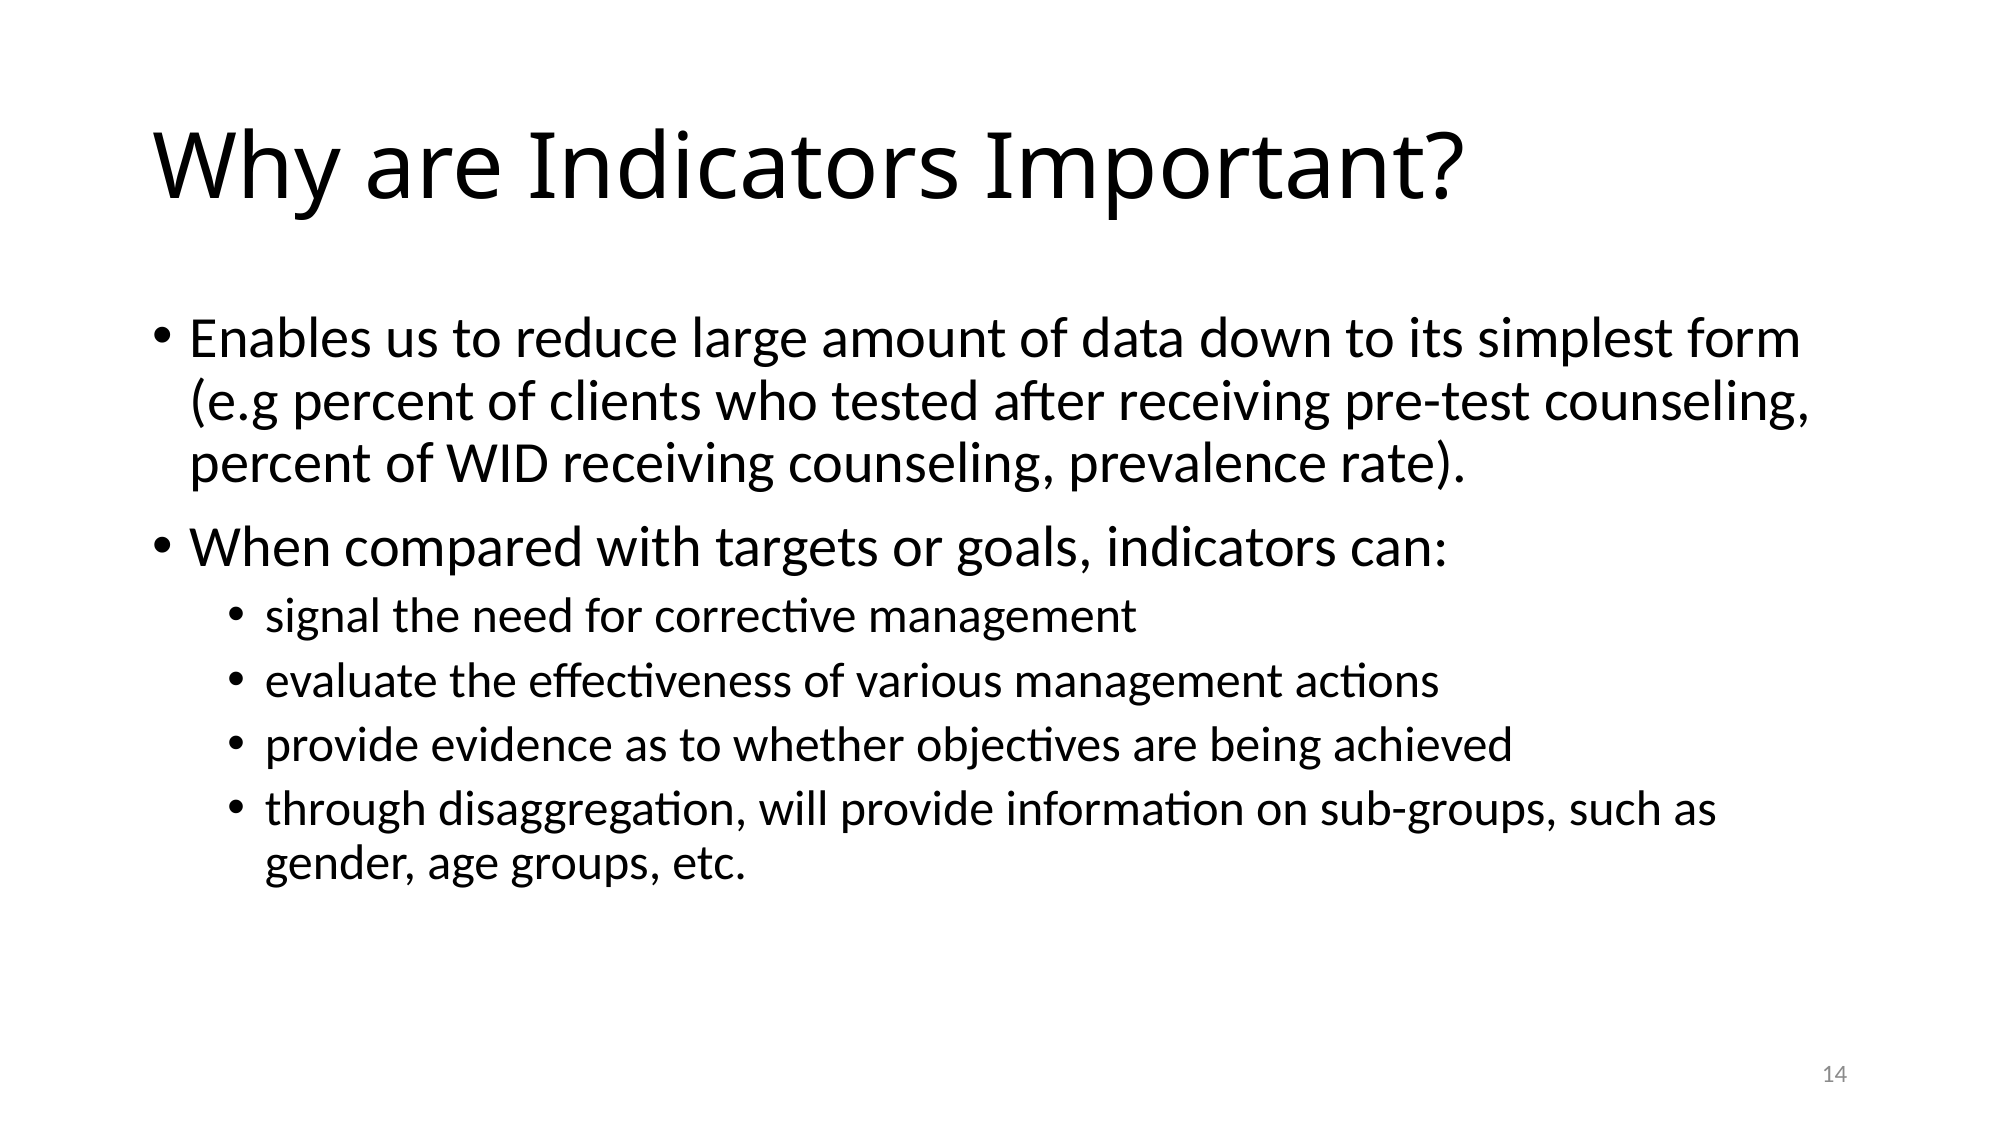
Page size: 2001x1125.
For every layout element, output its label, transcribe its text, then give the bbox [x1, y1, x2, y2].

list Enables us to reduce large amount of data down to its simplest form (e.g percent of clients who tested after receiving pre-test counseling, percent of WID receiving counseling, prevalence rate). When compared with targets or goals, indicators can: signal the need for corrective management evaluate the effectiveness of various management actions provide evidence as to whether objectives are being achieved through disaggregation, will provide information on sub-groups, such as gender, age groups, etc. [137, 299, 1863, 1014]
slide_number 14 [1412, 1042, 1863, 1103]
title Why are Indicators Important? [137, 59, 1863, 278]
